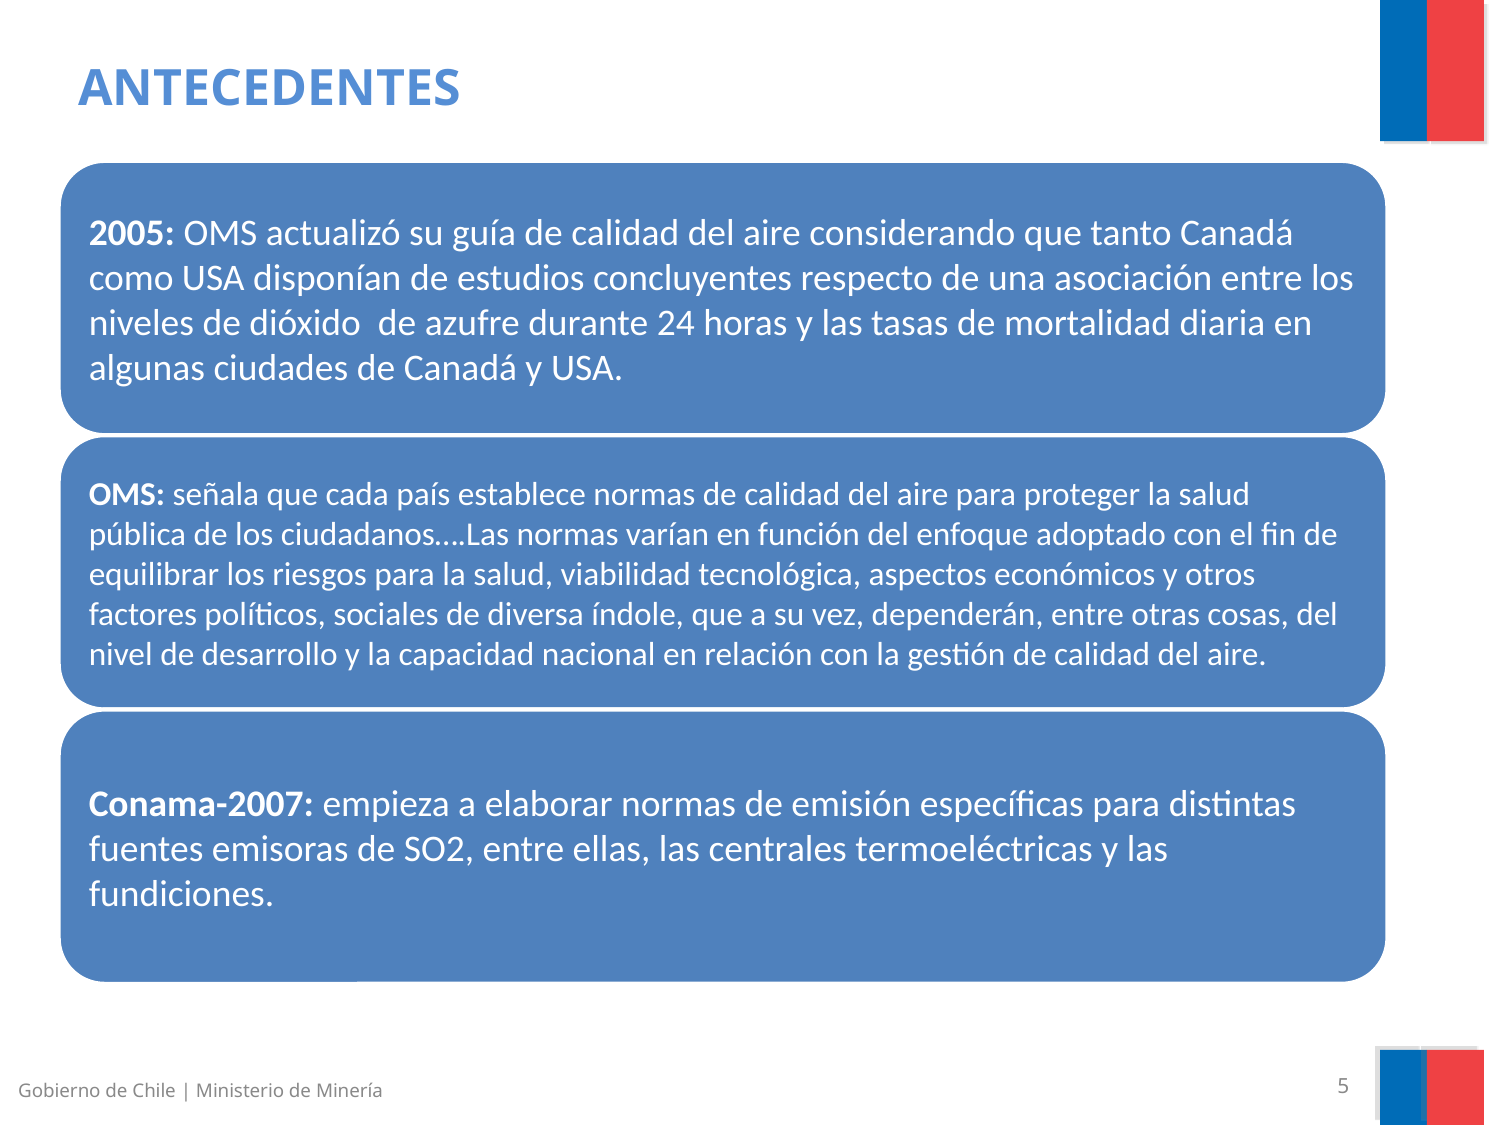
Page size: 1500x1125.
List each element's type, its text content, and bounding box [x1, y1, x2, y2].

footer Gobierno de Chile | Ministerio de Minería [3, 1070, 479, 1112]
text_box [58, 160, 1388, 985]
slide_number 5 [1014, 1070, 1365, 1103]
text_box ANTECEDENTES [63, 48, 1293, 124]
